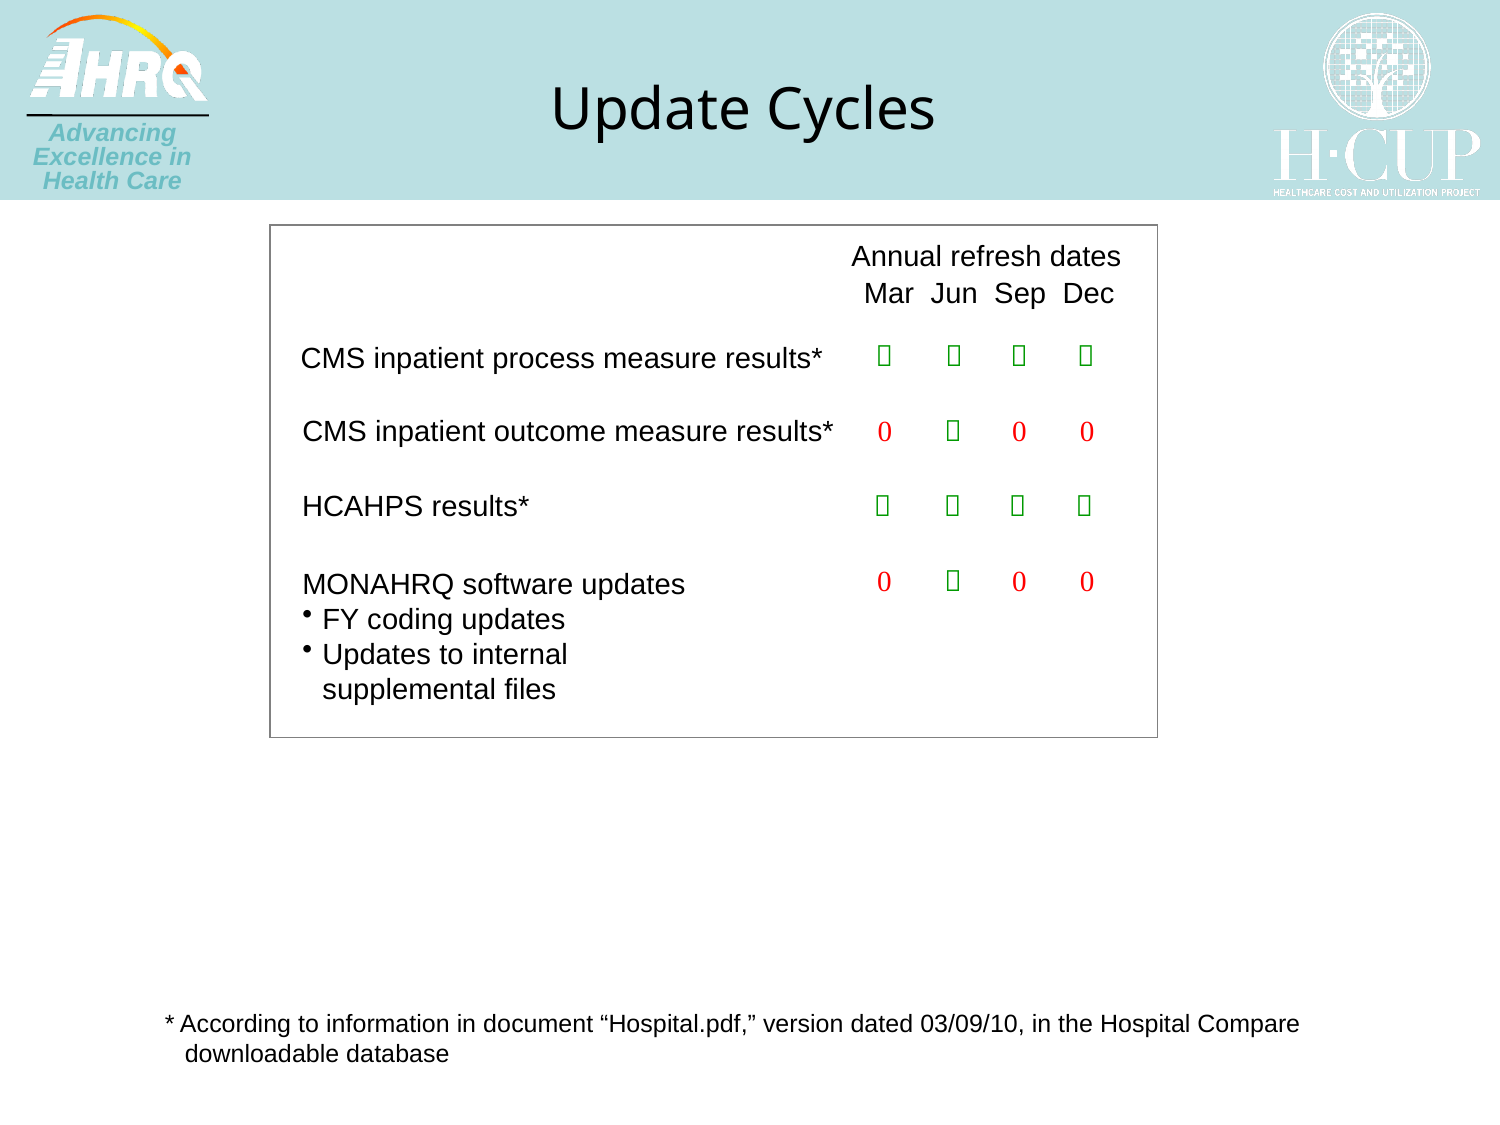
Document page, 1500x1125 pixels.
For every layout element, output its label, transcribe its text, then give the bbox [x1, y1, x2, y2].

picture [26, 12, 211, 104]
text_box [149, 224, 1363, 1076]
title Update Cycles [249, 12, 1238, 201]
picture [1270, 10, 1483, 199]
